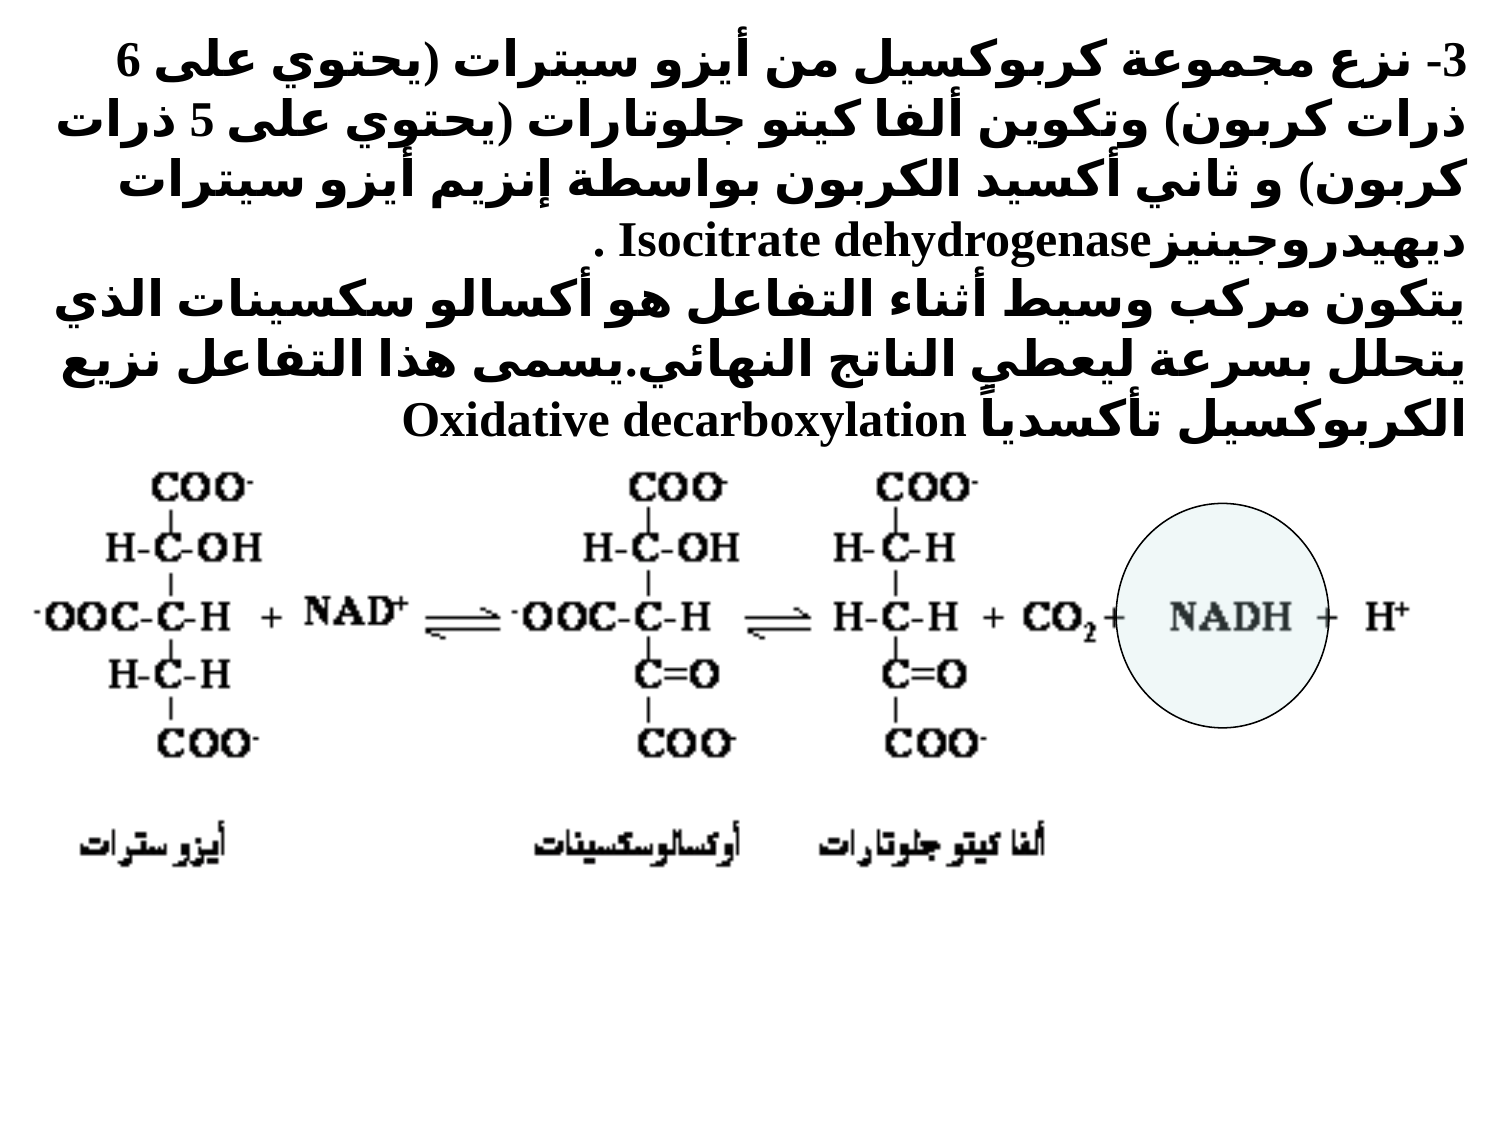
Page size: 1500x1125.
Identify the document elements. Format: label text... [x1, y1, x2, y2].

text_box 3- نزع مجموعة كربوكسيل من أيزو سيترات (يحتوي على 6 ذرات كربون) وتكوين ألفا كيتو جلوتارات (يحتوي على 5 ذرات كربون) و ثاني أكسيد الكربون بواسطة إنزيم أيزو سيترات ديهيدروجينيزIsocitrate dehydrogenase . يتكون مركب وسيط أثناء التفاعل هو أكسالو سكسينات الذي يتحلل بسرعة ليعطي الناتج النهائي.يسمى هذا التفاعل نزيع الكربوكسيل تأكسدياً Oxidative decarboxylation [29, 18, 1483, 454]
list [17, 455, 1436, 905]
